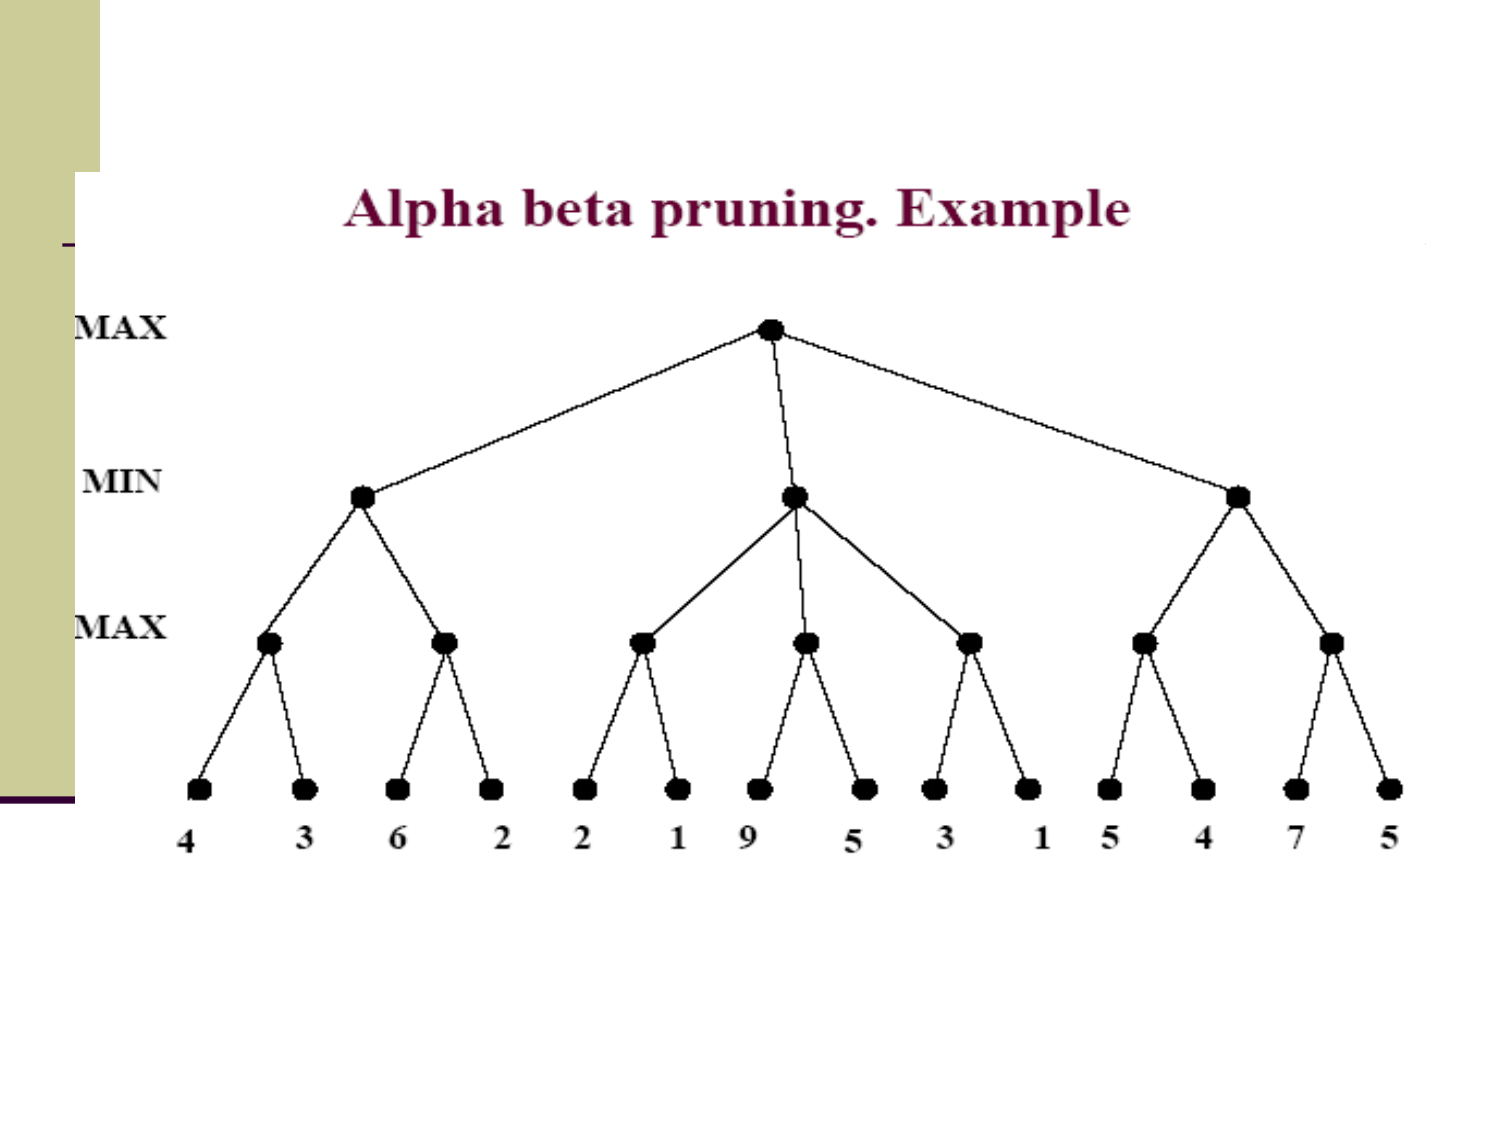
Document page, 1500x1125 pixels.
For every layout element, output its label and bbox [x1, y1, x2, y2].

list [74, 172, 1426, 1006]
